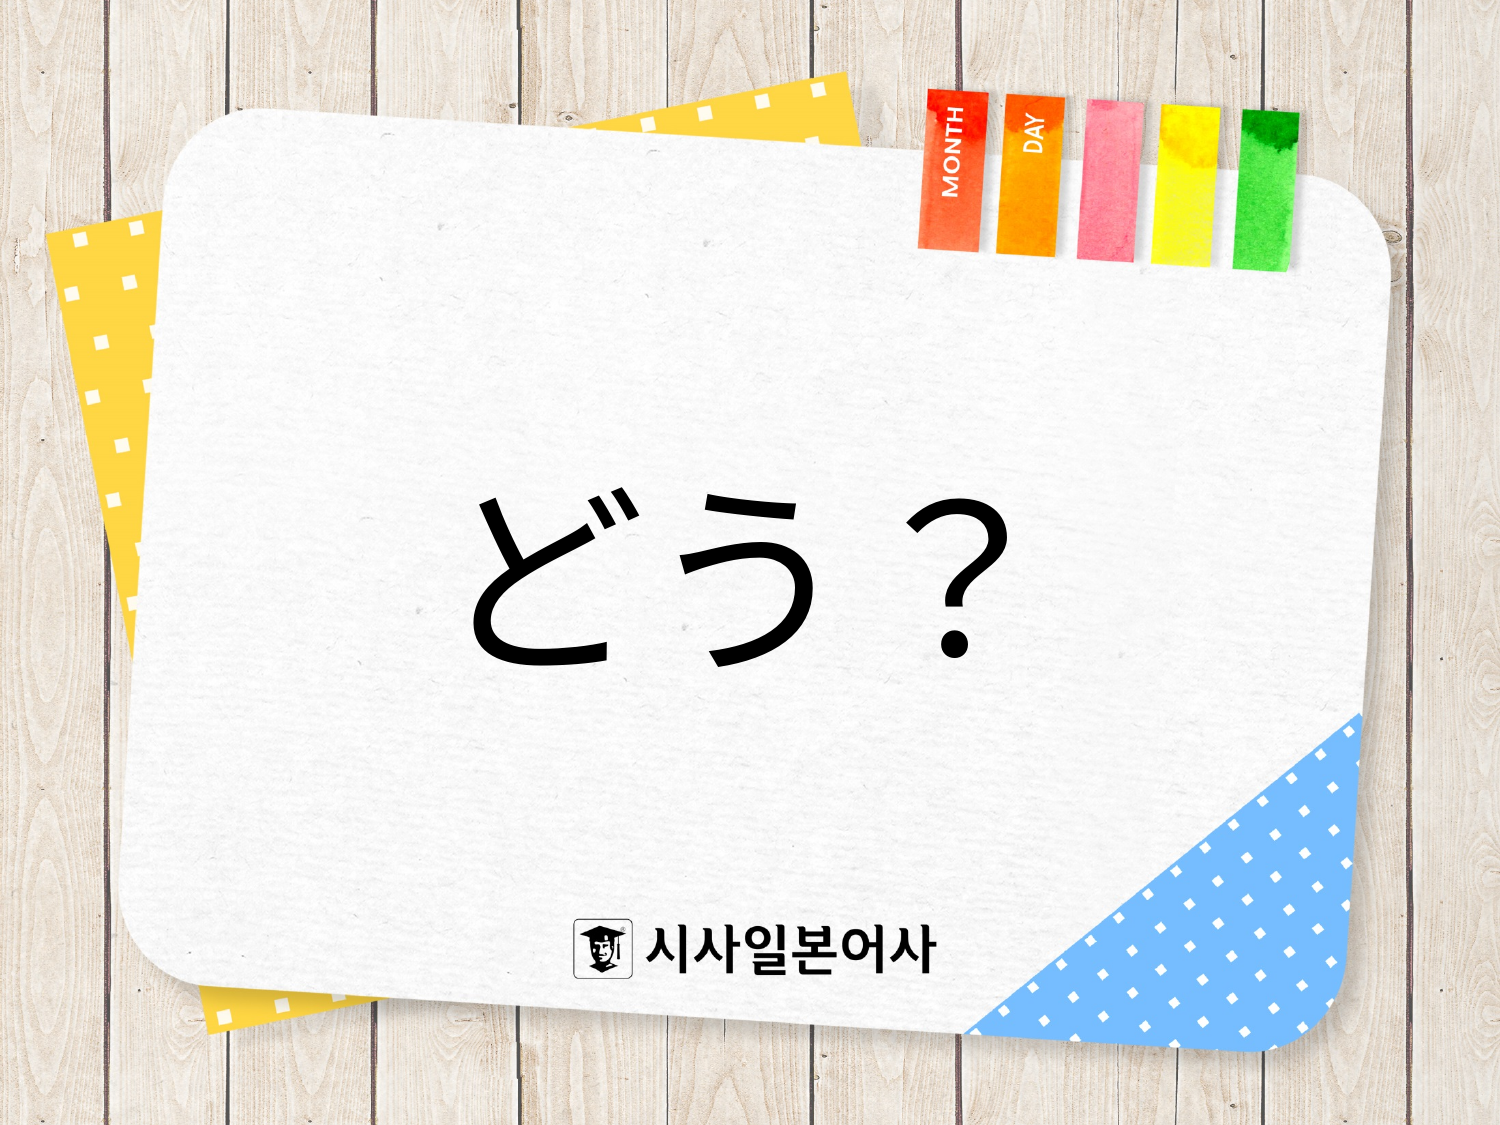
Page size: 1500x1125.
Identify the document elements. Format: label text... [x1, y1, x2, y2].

picture [0, 0, 1500, 1125]
title どう？ [75, 338, 1425, 811]
